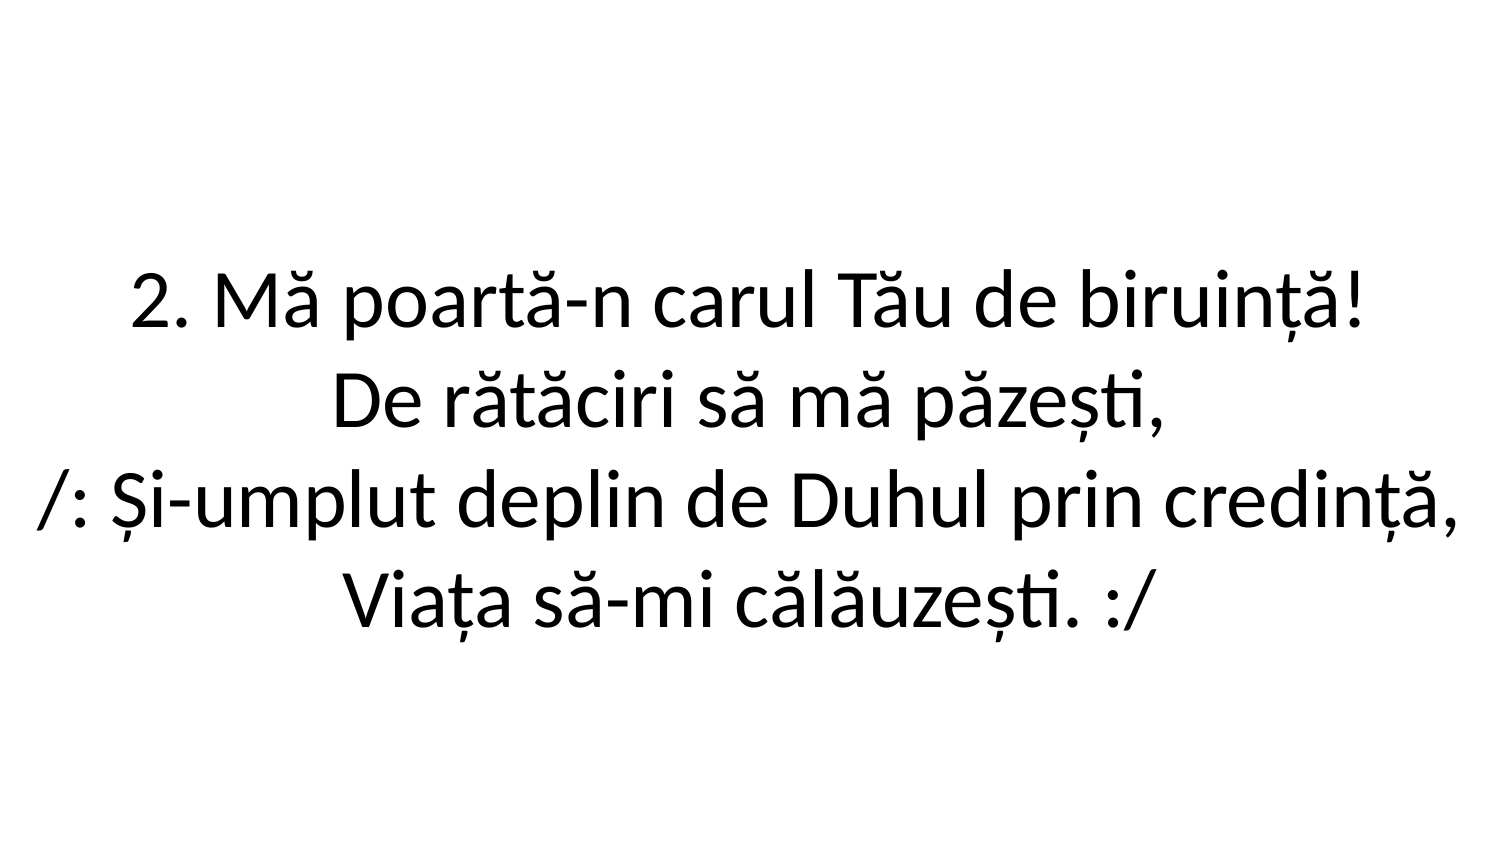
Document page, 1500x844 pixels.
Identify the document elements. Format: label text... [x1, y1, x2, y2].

text_box 2. Mă poartă-n carul Tău de biruință! De rătăciri să mă păzești, /: Și-umplut deplin de Duhul prin credință, Viața să-mi călăuzești. :/ [22, 192, 1478, 652]
